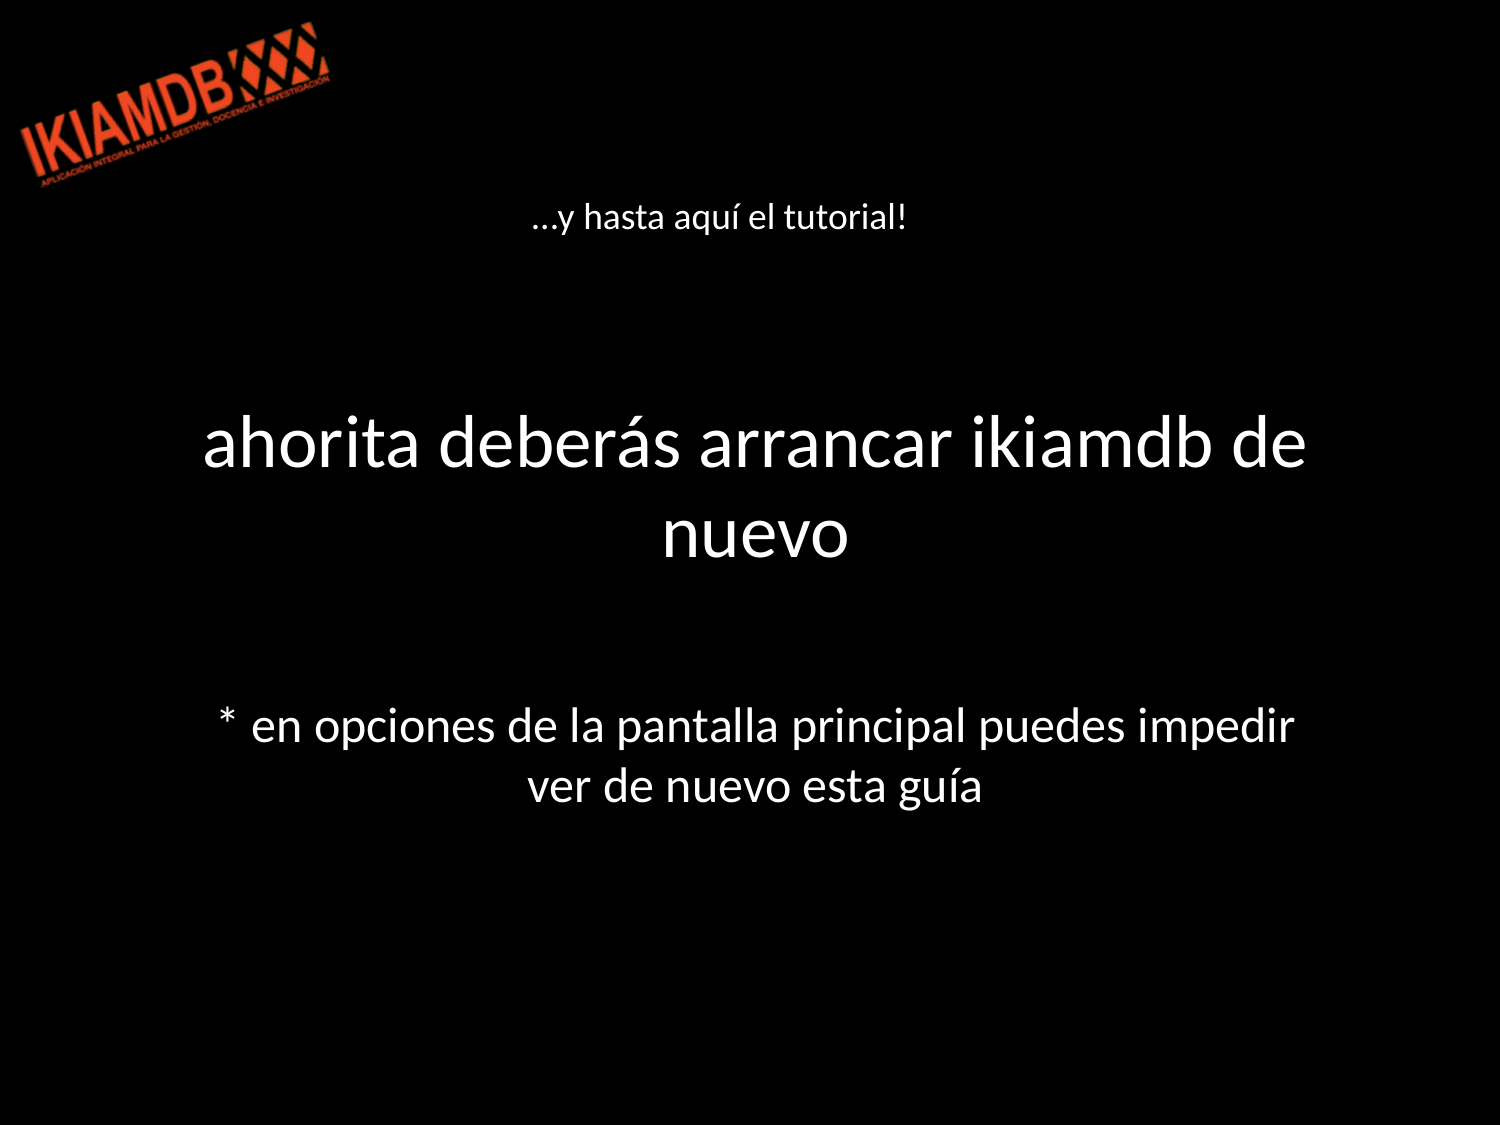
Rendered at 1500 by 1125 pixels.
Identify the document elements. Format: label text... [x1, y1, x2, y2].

text_box ...y hasta aquí el tutorial! [516, 184, 924, 245]
text_box ahorita deberás arrancar ikiamdb de nuevo * en opciones de la pantalla principal puedes impedir ver de nuevo esta guía [171, 385, 1341, 880]
picture [18, 20, 334, 190]
